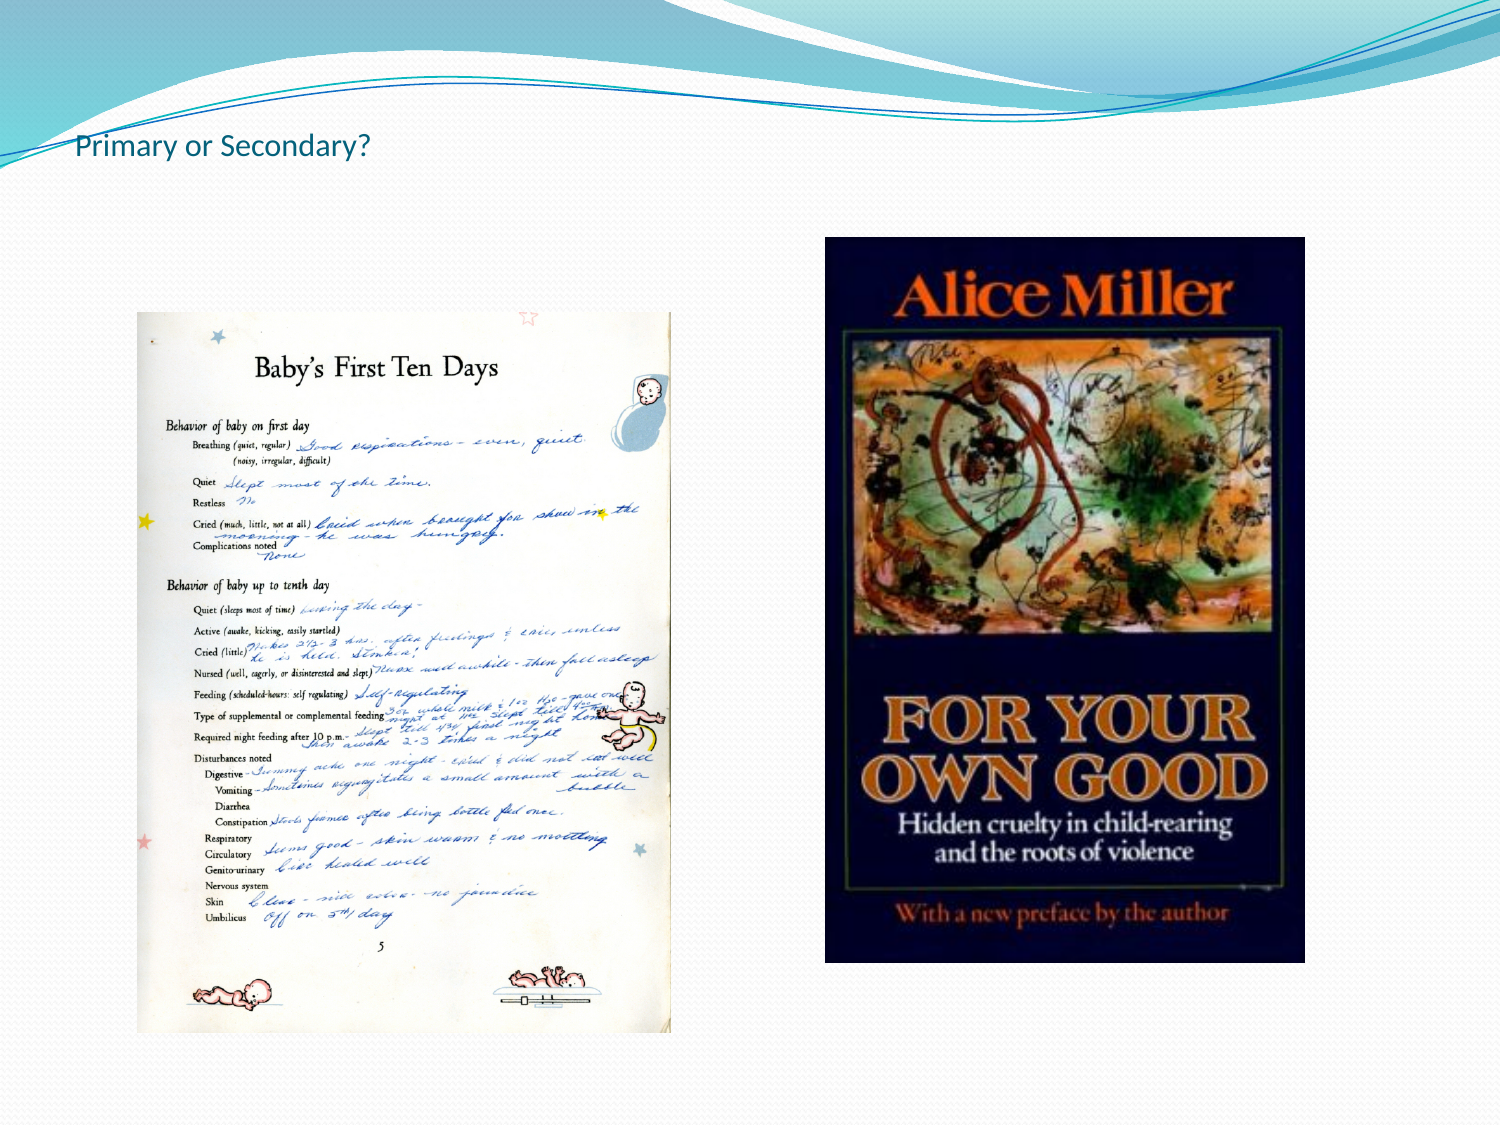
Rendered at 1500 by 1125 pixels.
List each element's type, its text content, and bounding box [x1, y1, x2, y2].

title Primary or Secondary? [75, 115, 1200, 163]
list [137, 312, 672, 1033]
picture [824, 237, 1305, 963]
